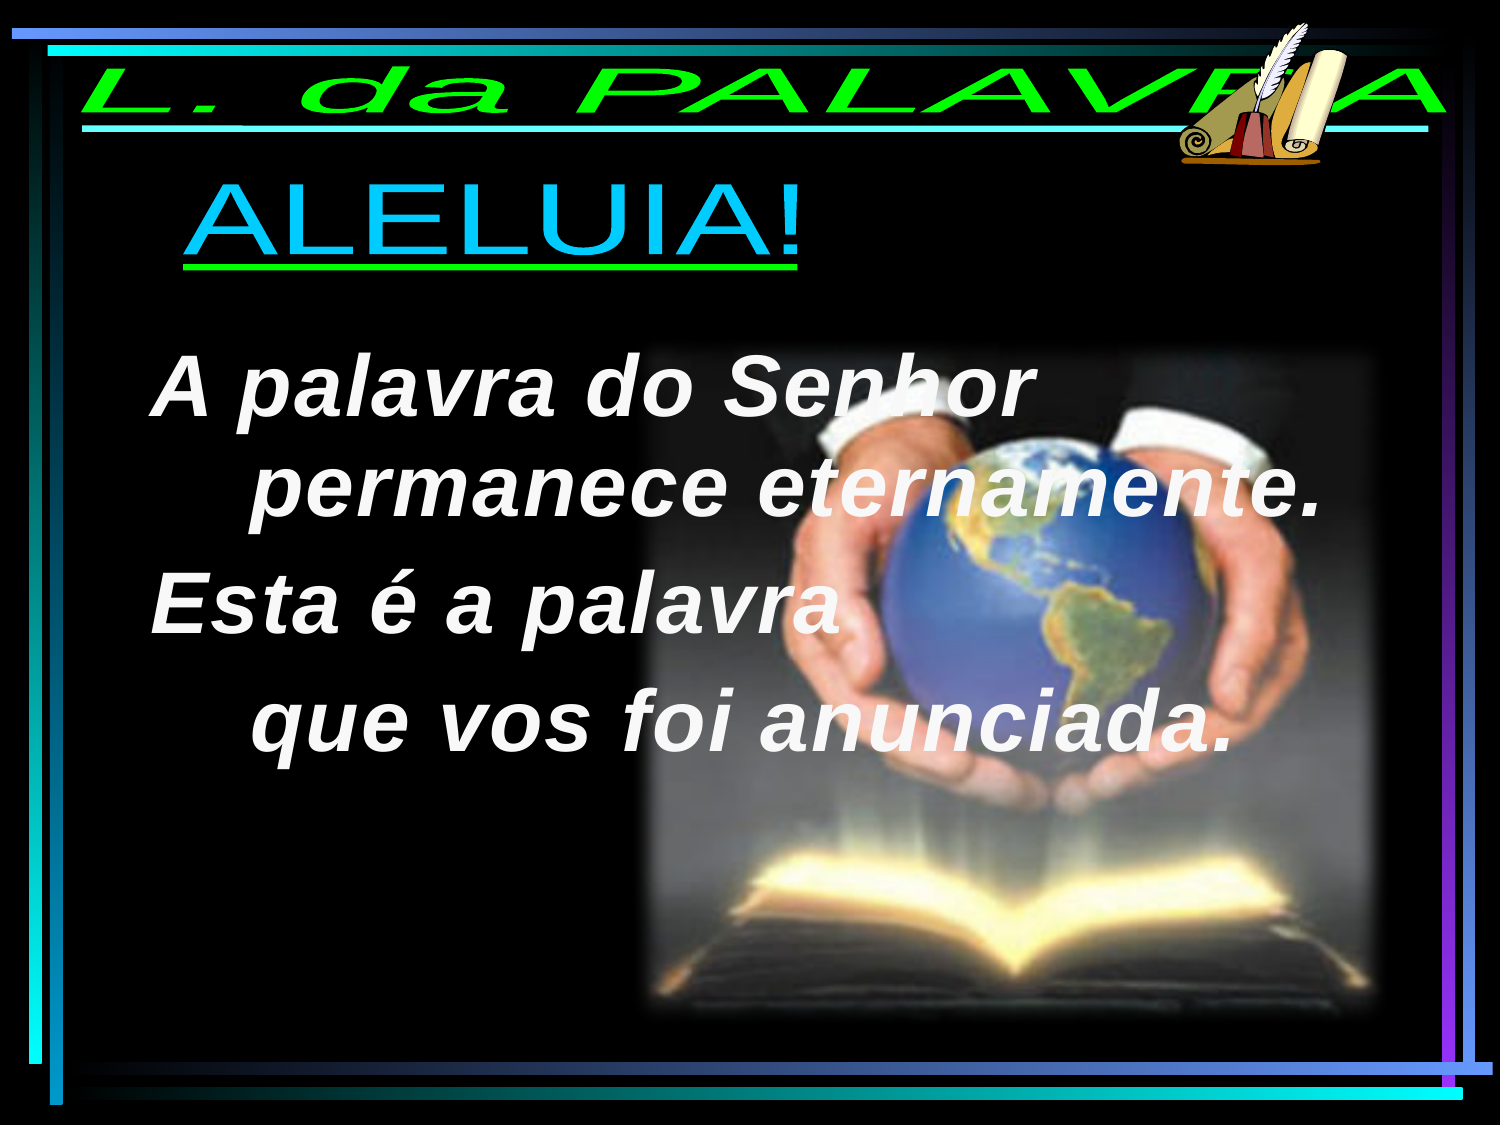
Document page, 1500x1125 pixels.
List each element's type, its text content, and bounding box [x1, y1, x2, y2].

text_box [1357, 125, 1429, 132]
list A palavra do Senhor permanece eternamente. Esta é a palavra que vos foi anunciada. [135, 326, 1354, 799]
picture [631, 336, 1391, 1028]
text_box [82, 125, 1169, 132]
picture [1174, 18, 1354, 168]
